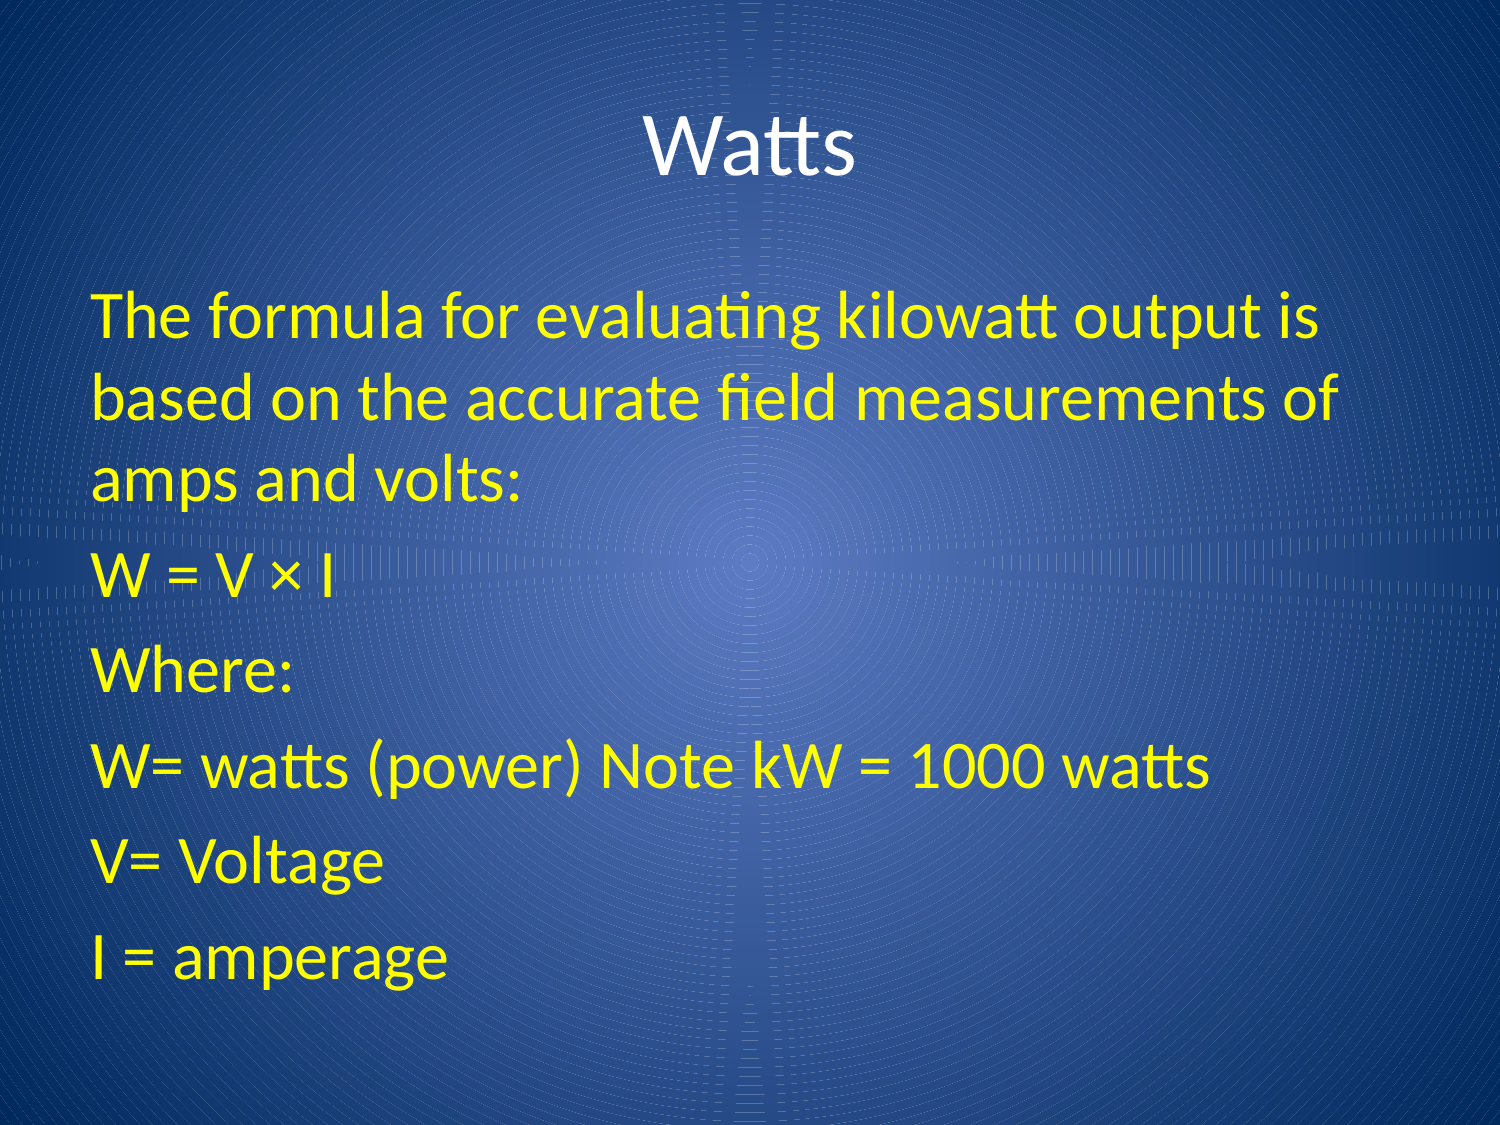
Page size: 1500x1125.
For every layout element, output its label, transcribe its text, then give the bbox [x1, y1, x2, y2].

list The formula for evaluating kilowatt output is based on the accurate field measurements of amps and volts: W = V × I Where: W= watts (power) Note kW = 1000 watts V= Voltage I = amperage [75, 262, 1425, 1005]
title Watts [75, 45, 1425, 233]
